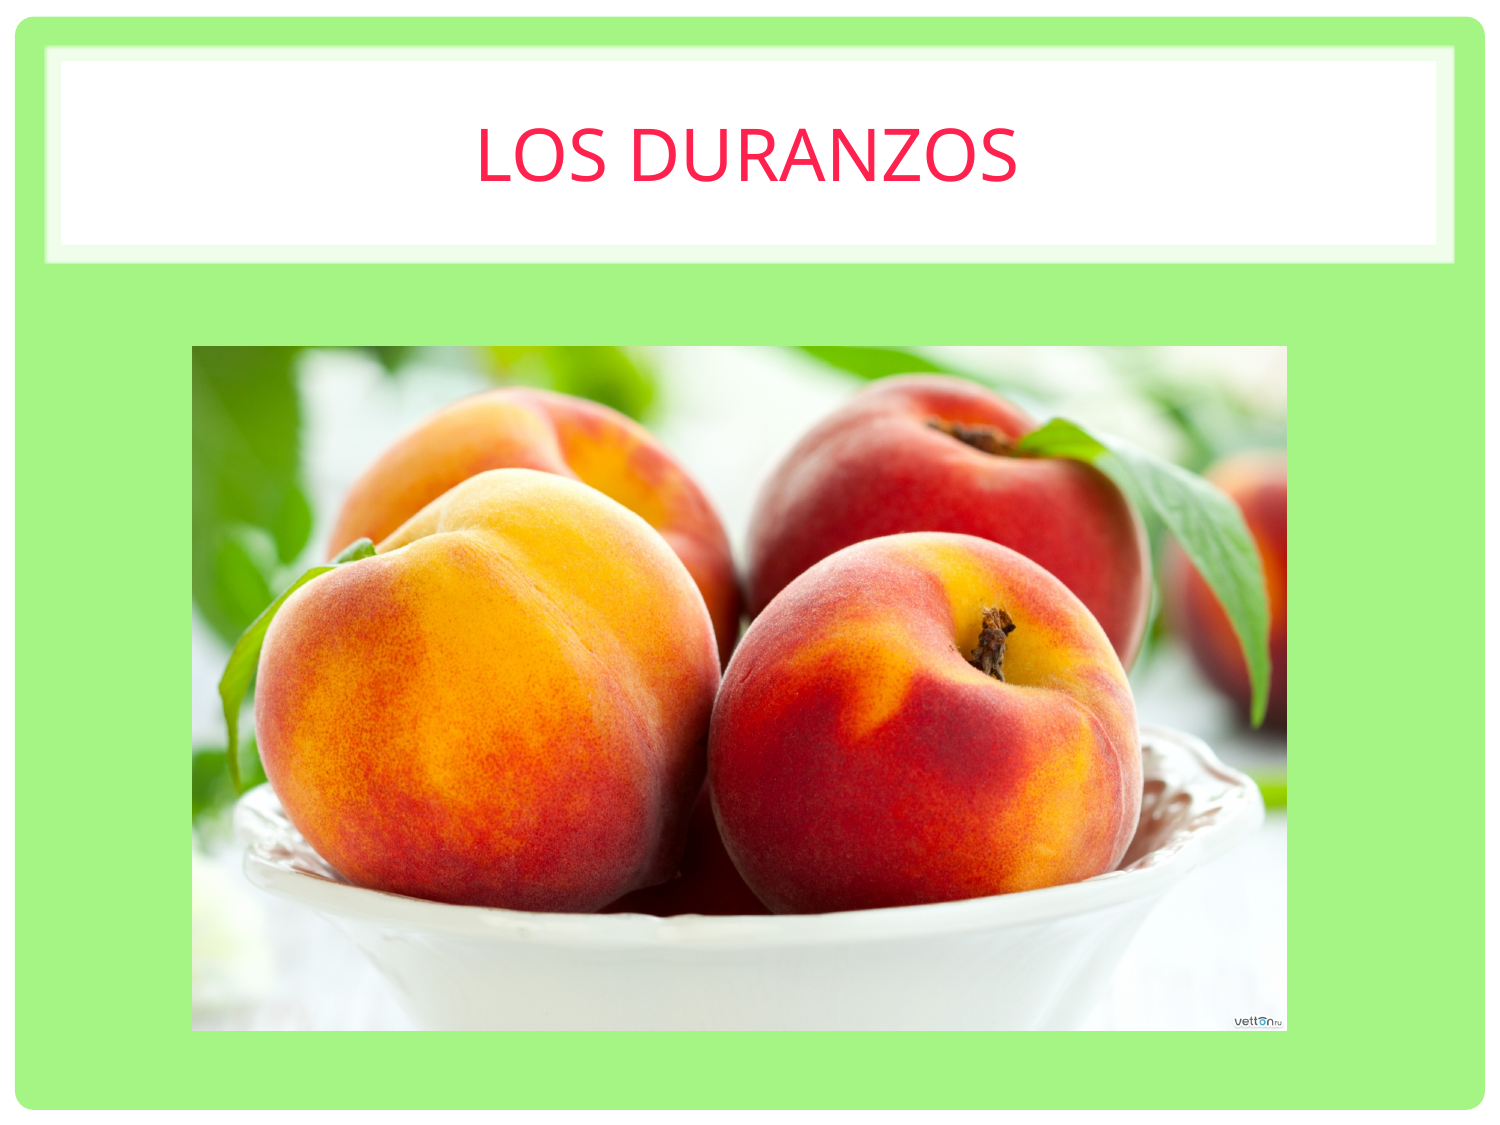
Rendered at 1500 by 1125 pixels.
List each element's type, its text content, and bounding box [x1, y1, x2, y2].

picture [192, 346, 1287, 1031]
title LOS DURANZOS [69, 66, 1425, 238]
